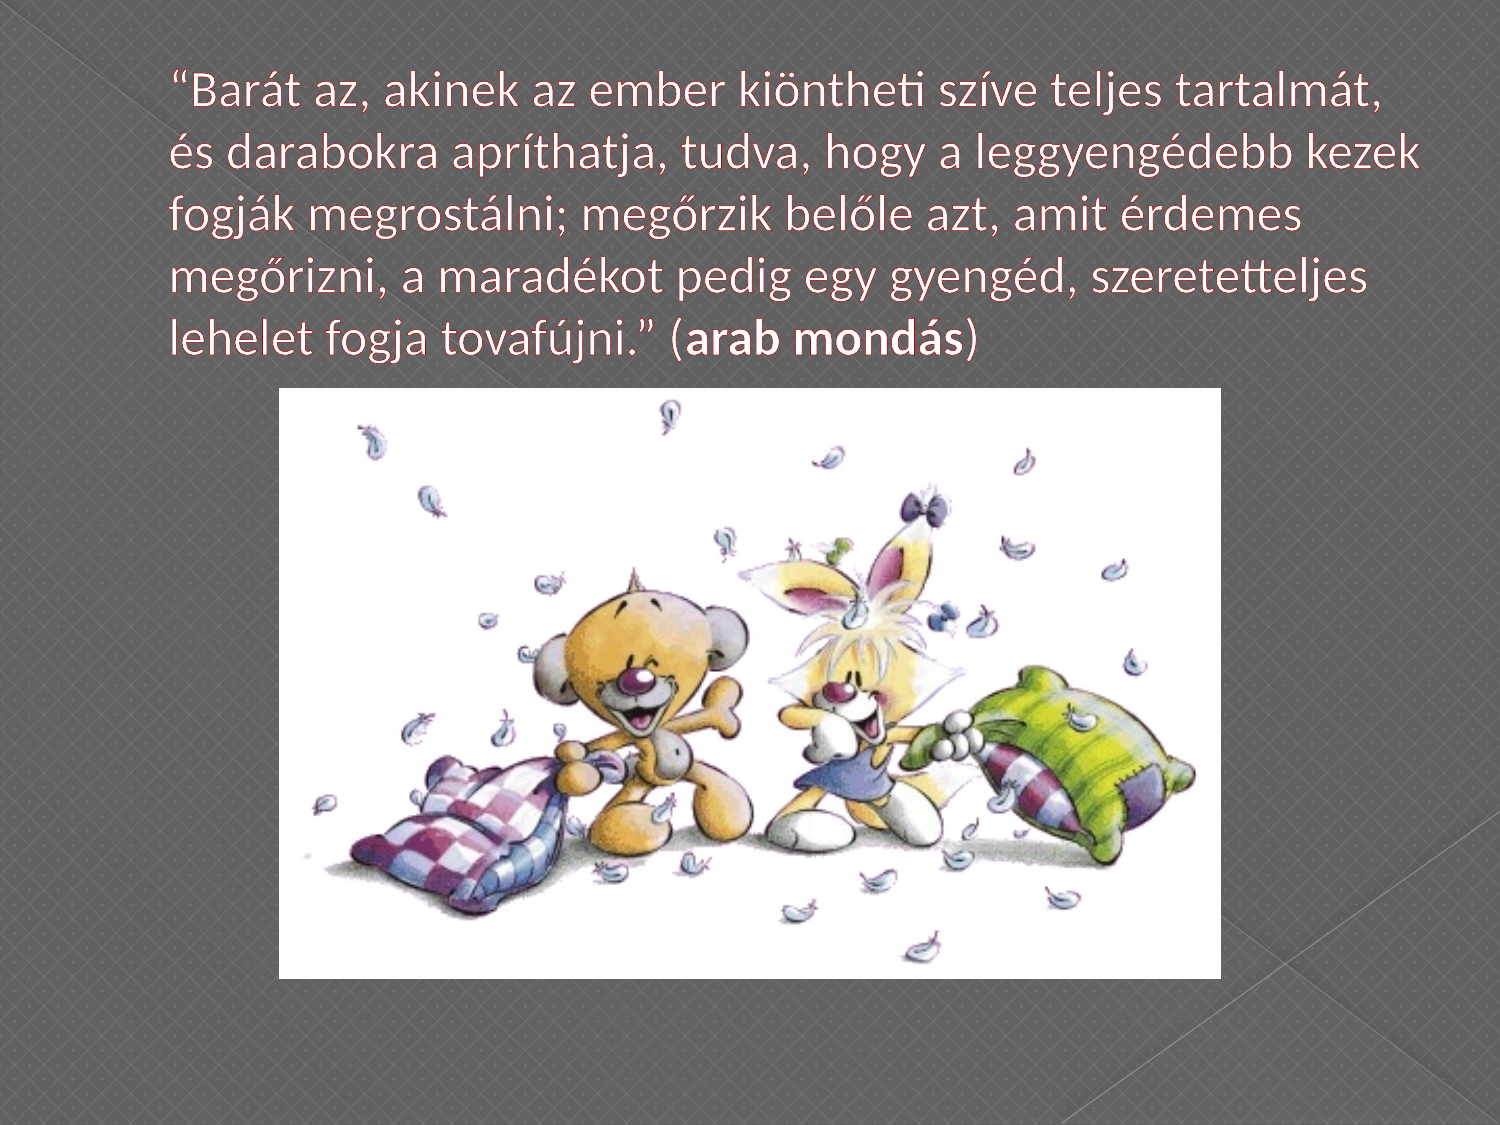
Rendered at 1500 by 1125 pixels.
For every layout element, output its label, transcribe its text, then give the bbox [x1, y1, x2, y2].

title “Barát az, akinek az ember kiöntheti szíve teljes tartalmát, és darabokra apríthatja, tudva, hogy a leggyengédebb kezek fogják megrostálni; megőrzik belőle azt, amit érdemes megőrizni, a maradékot pedig egy gyengéd, szeretetteljes lehelet fogja tovafújni.” (arab mondás) [75, 43, 1438, 463]
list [278, 388, 1221, 979]
